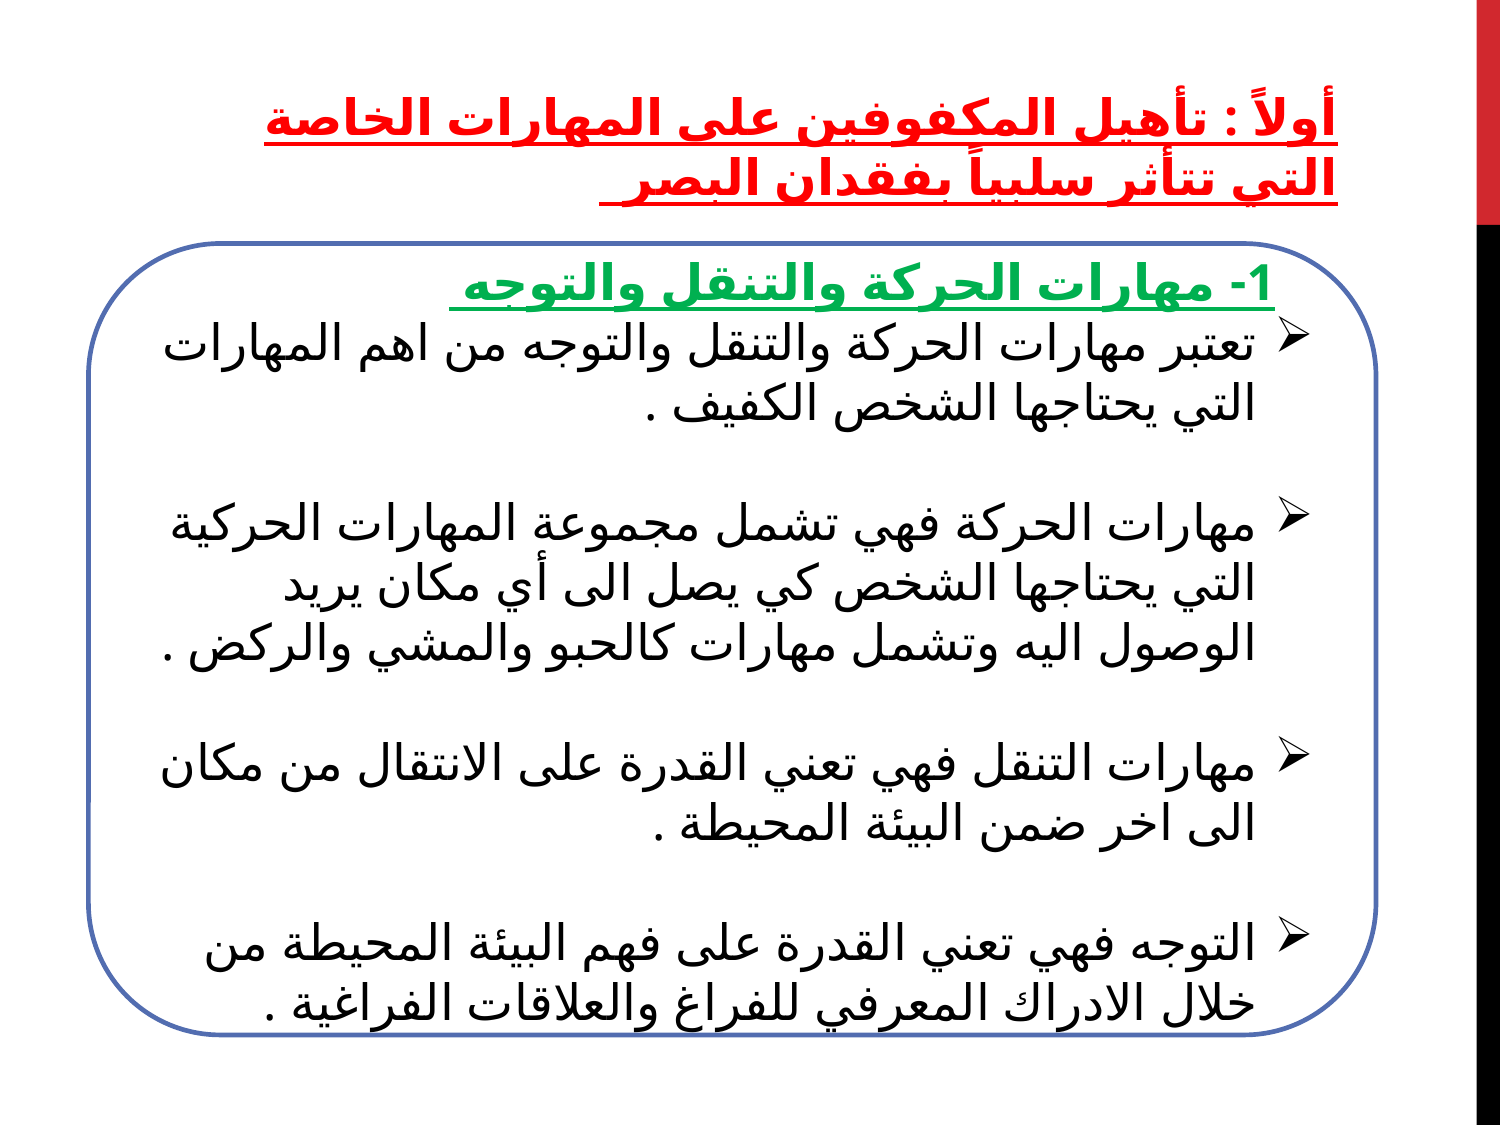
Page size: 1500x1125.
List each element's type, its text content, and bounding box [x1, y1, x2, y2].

text_box [1329, 271, 1379, 1007]
text_box 1- مهارات الحركة والتنقل والتوجه تعتبر مهارات الحركة والتنقل والتوجه من اهم المهارات التي يحتاجها الشخص الكفيف . مهارات الحركة فهي تشمل مجموعة المهارات الحركية التي يحتاجها الشخص كي يصل الى أي مكان يريد الوصول اليه وتشمل مهارات كالحبو والمشي والركض . مهارات التنقل فهي تعني القدرة على الانتقال من مكان الى اخر ضمن البيئة المحيطة . التوجه فهي تعني القدرة على فهم البيئة المحيطة من خلال الادراك المعرفي للفراغ والعلاقات الفراغية . [135, 243, 1329, 1084]
text_box [86, 271, 135, 1007]
text_box أولاً : تأهيل المكفوفين على المهارات الخاصة التي تتأثر سلبياً بفقدان البصر [135, 78, 1353, 213]
